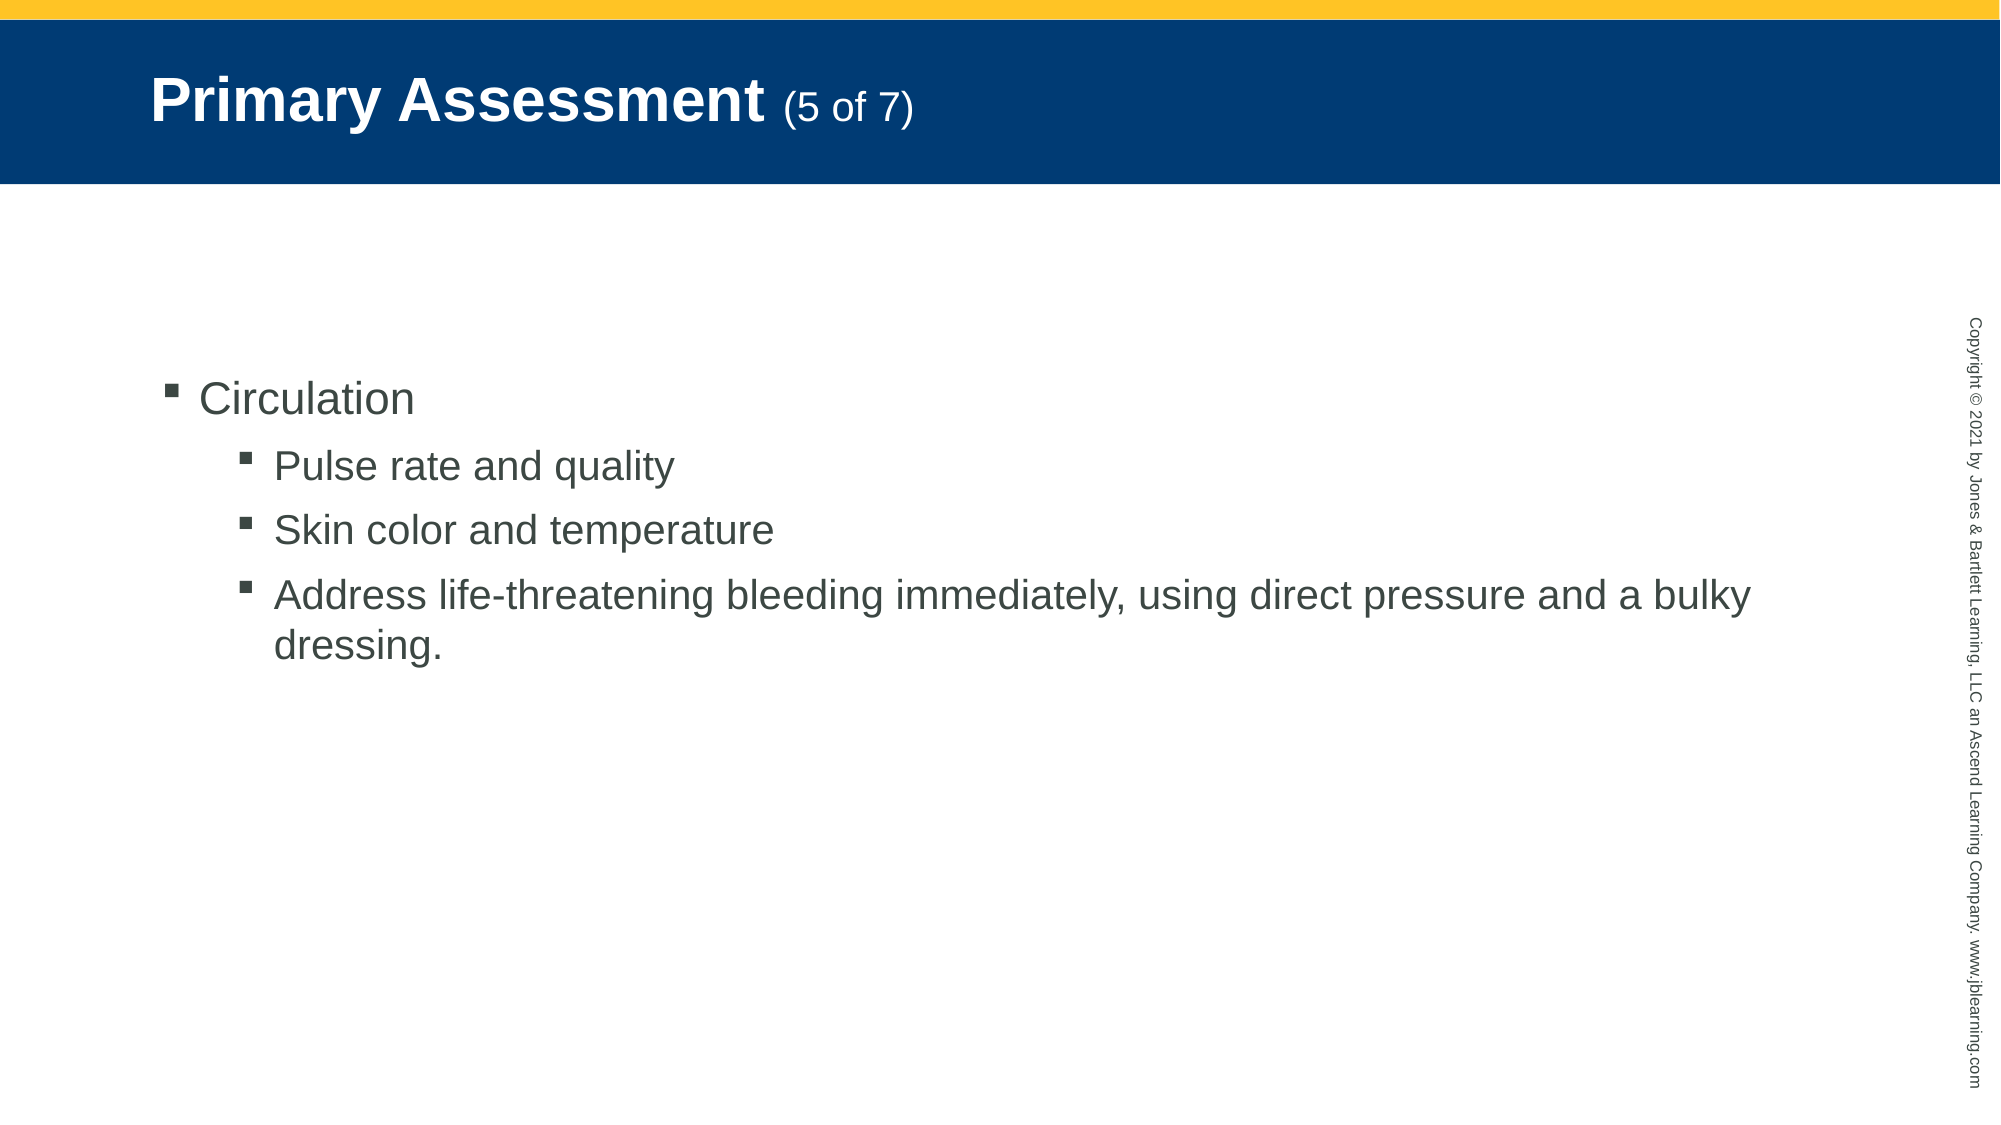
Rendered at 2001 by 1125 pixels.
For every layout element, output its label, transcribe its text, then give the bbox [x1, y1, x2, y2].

list Circulation Pulse rate and quality Skin color and temperature Address life-threatening bleeding immediately, using direct pressure and a bulky dressing. [146, 361, 1859, 1016]
title Primary Assessment (5 of 7) [0, 19, 2000, 185]
